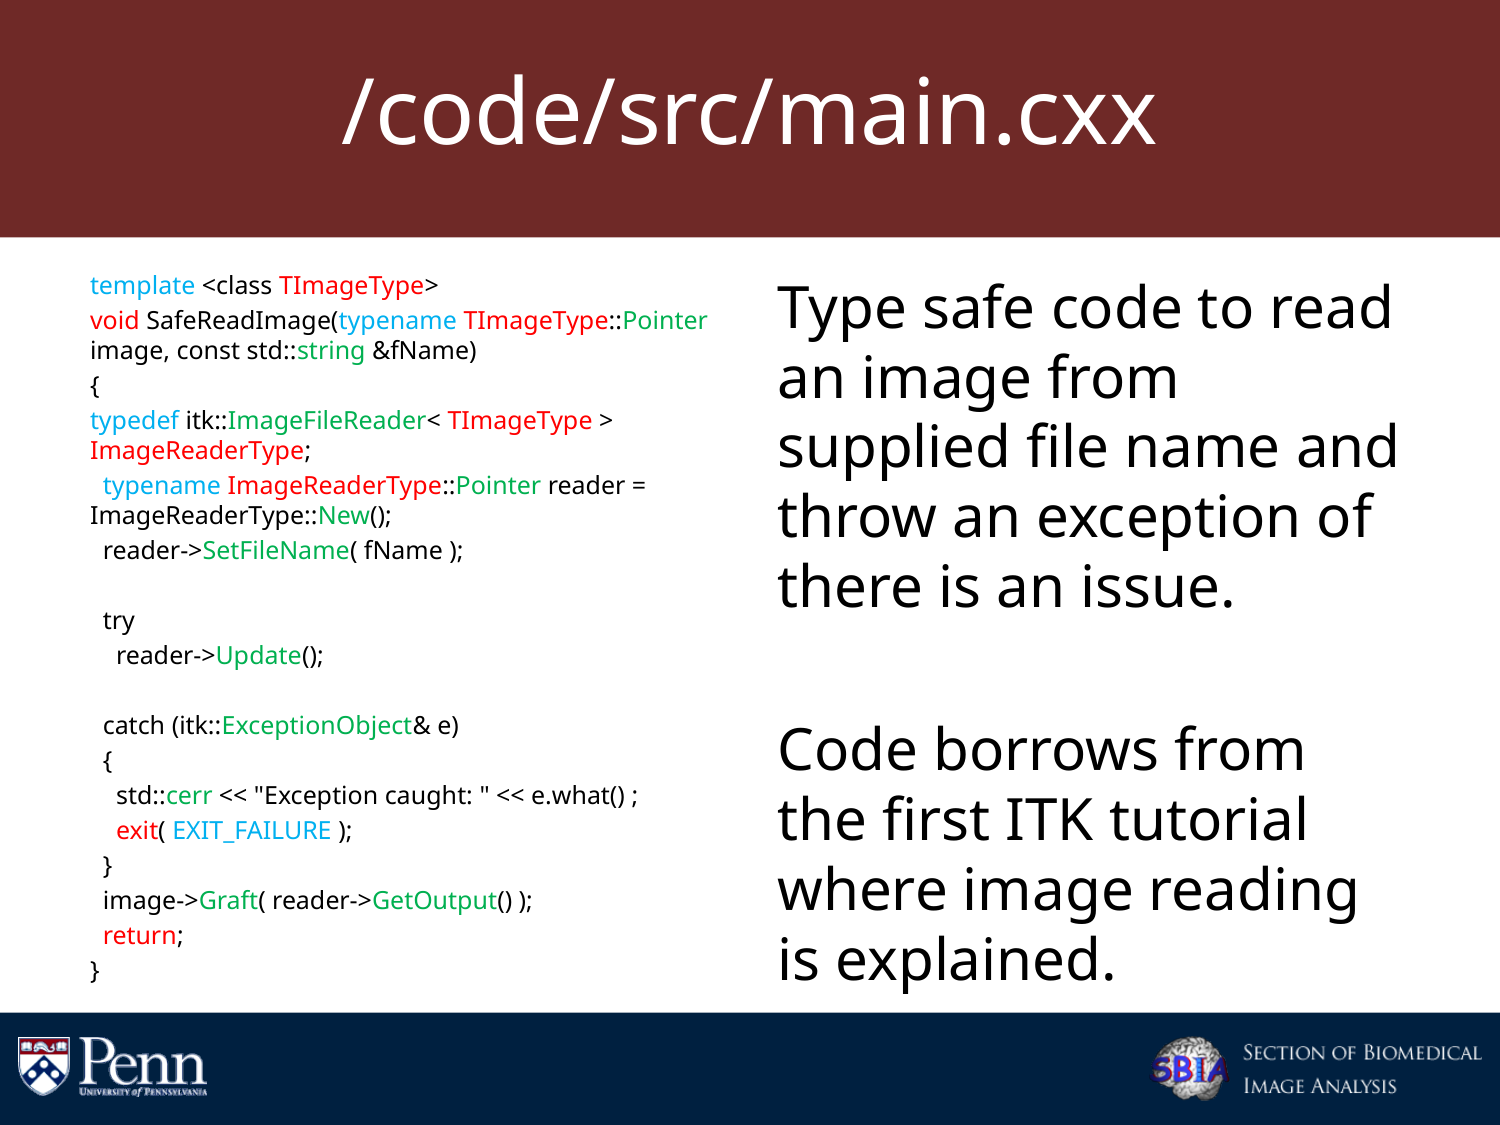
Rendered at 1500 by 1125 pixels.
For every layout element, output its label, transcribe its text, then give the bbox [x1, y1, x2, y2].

list Type safe code to read an image from supplied file name and throw an exception of there is an issue. Code borrows from the first ITK tutorial where image reading is explained. [762, 262, 1425, 1013]
picture [1149, 1035, 1482, 1102]
picture [18, 1037, 207, 1097]
title /code/src/main.cxx [75, 45, 1425, 238]
list template <class TImageType> void SafeReadImage(typename TImageType::Pointer image, const std::string &fName) { typedef itk::ImageFileReader< TImageType > ImageReaderType; typename ImageReaderType::Pointer reader = ImageReaderType::New(); reader->SetFileName( fName ); try reader->Update(); catch (itk::ExceptionObject& e) { std::cerr << "Exception caught: " << e.what() ; exit( EXIT_FAILURE ); } image->Graft( reader->GetOutput() ); return; } [75, 262, 738, 1013]
